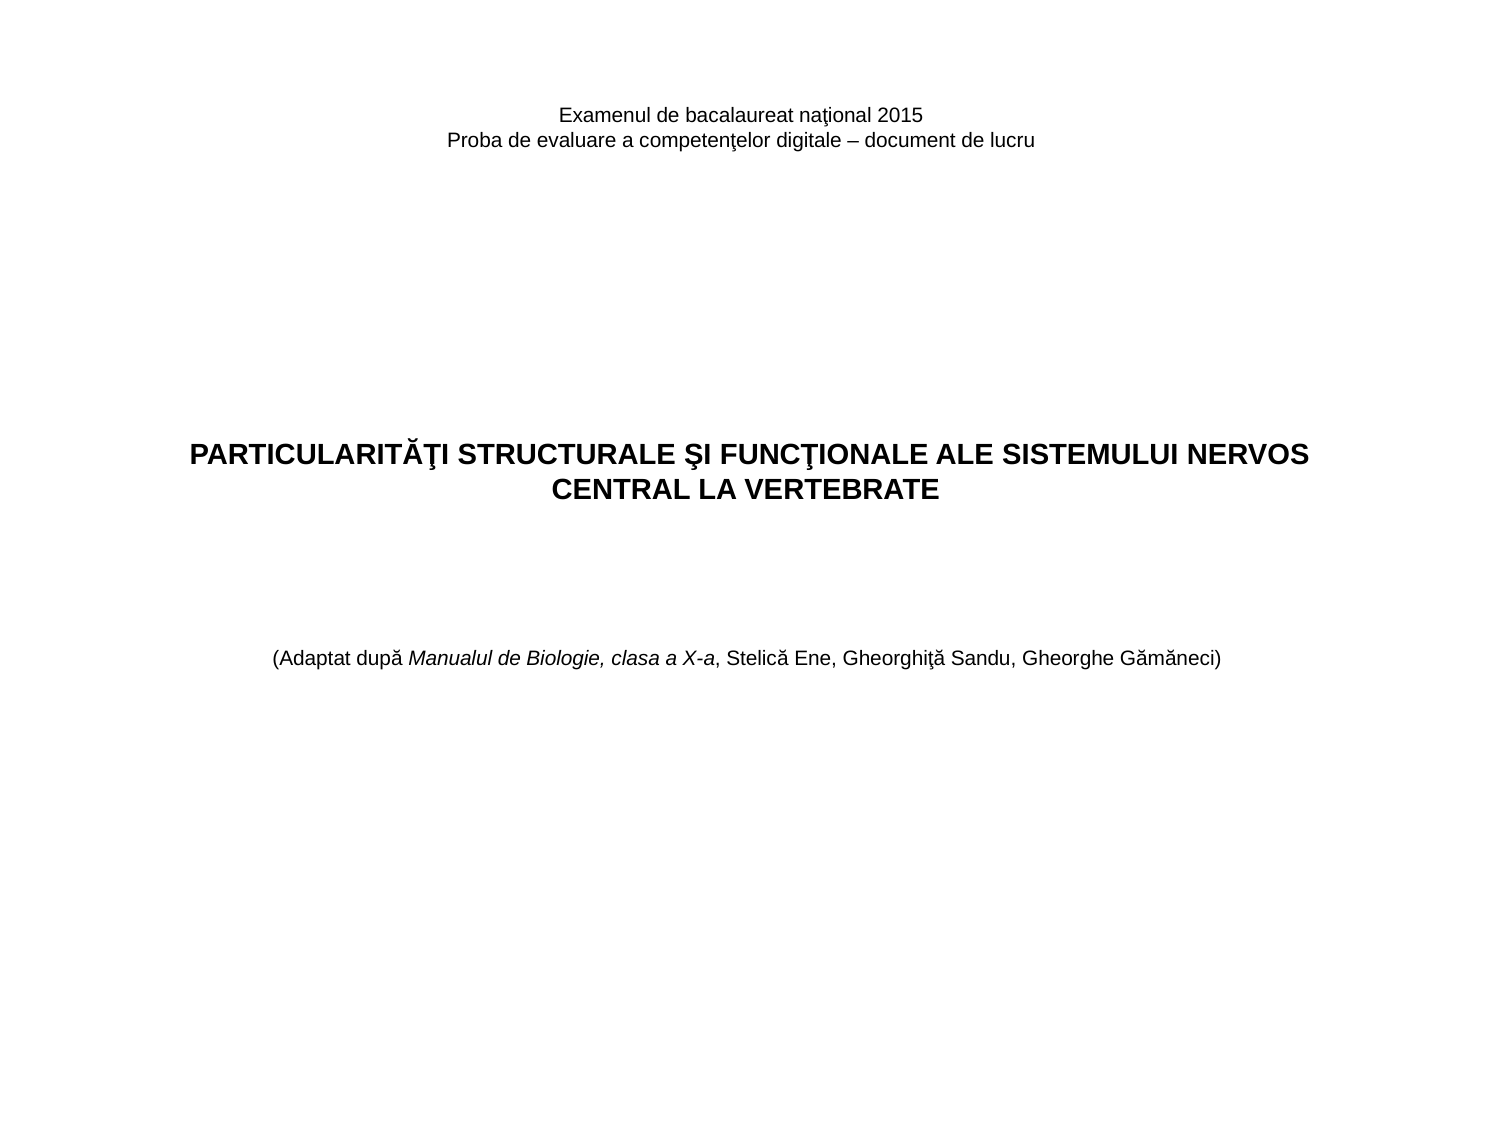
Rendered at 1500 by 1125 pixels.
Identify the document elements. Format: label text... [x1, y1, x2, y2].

title PARTICULARITĂŢI STRUCTURALE ŞI FUNCŢIONALE ALE SISTEMULUI NERVOS CENTRAL LA VERTEBRATE [112, 349, 1388, 591]
text_box Examenul de bacalaureat naţional 2015 Proba de evaluare a competenţelor digitale – document de lucru [35, 94, 1447, 159]
subtitle (Adaptat după Manualul de Biologie, clasa a X-a, Stelică Ene, Gheorghiţă Sandu, Gheorghe Gămăneci) [224, 637, 1276, 751]
